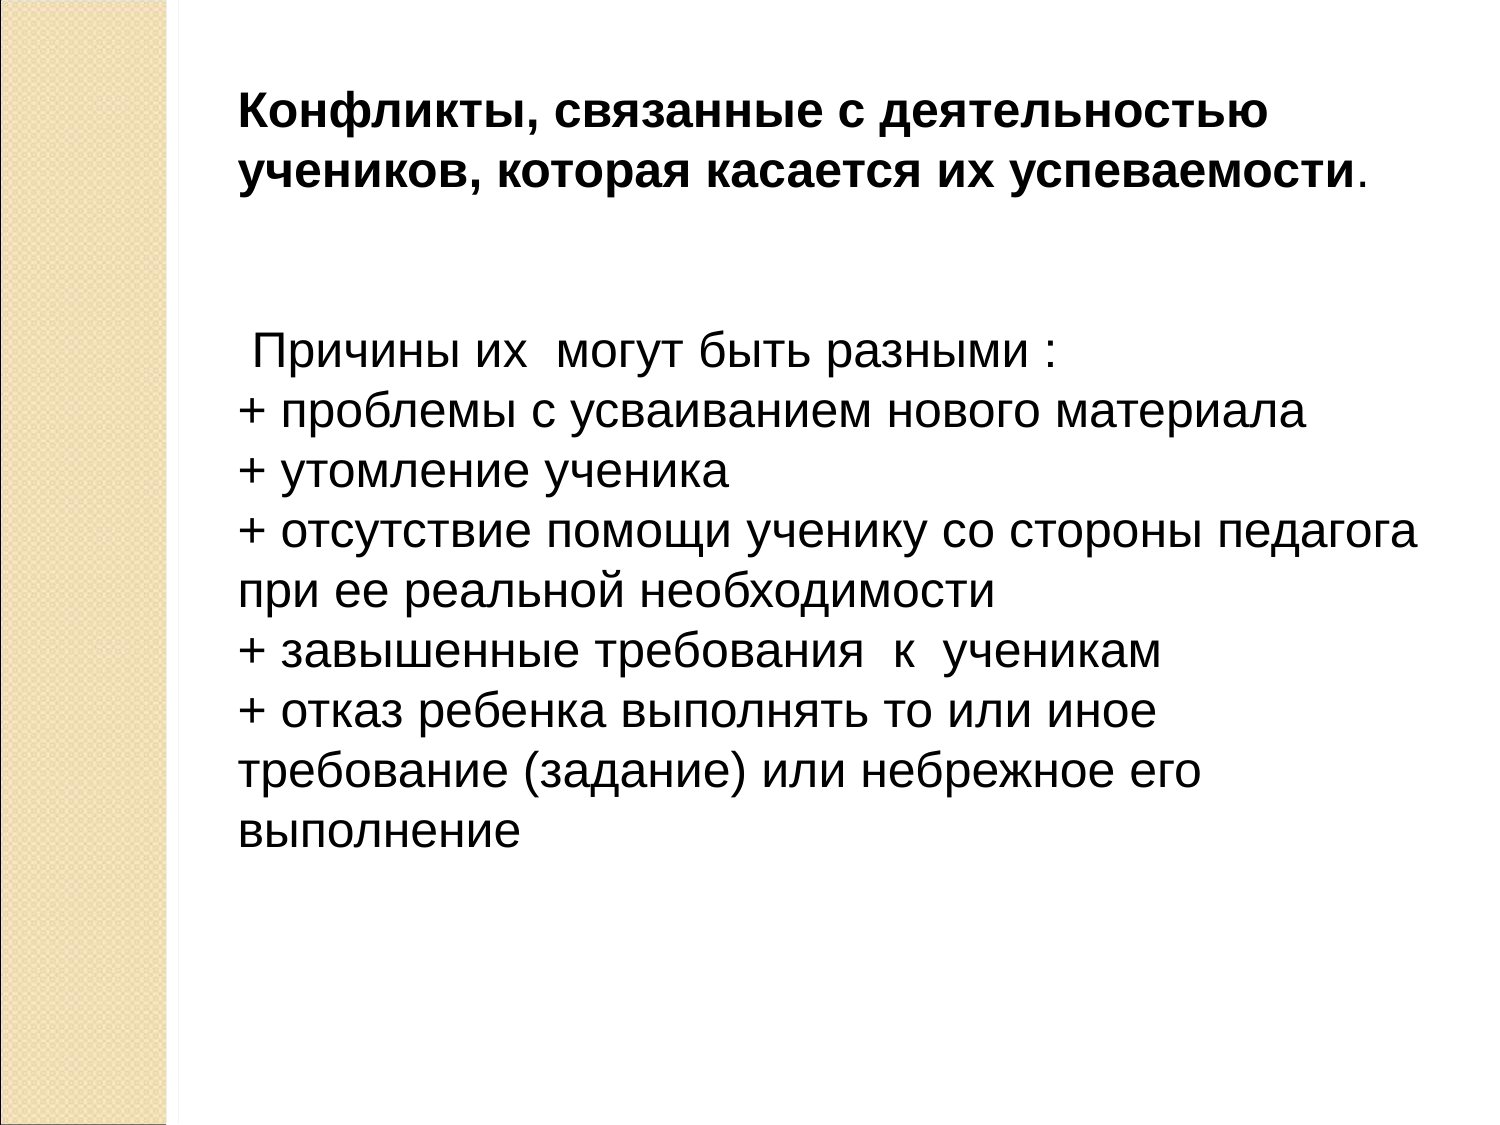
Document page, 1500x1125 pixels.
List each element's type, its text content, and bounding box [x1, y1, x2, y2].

picture [0, 0, 166, 1125]
text_box Конфликты, связанные с деятельностью учеников, которая касается их успеваемости. Причины их могут быть разными : + проблемы с усваиванием нового материала + утомление ученика + отсутствие помощи ученику со стороны педагога при ее реальной необходимости + завышенные требования к ученикам + отказ ребенка выполнять то или иное требование (задание) или небрежное его выполнение [222, 70, 1453, 956]
